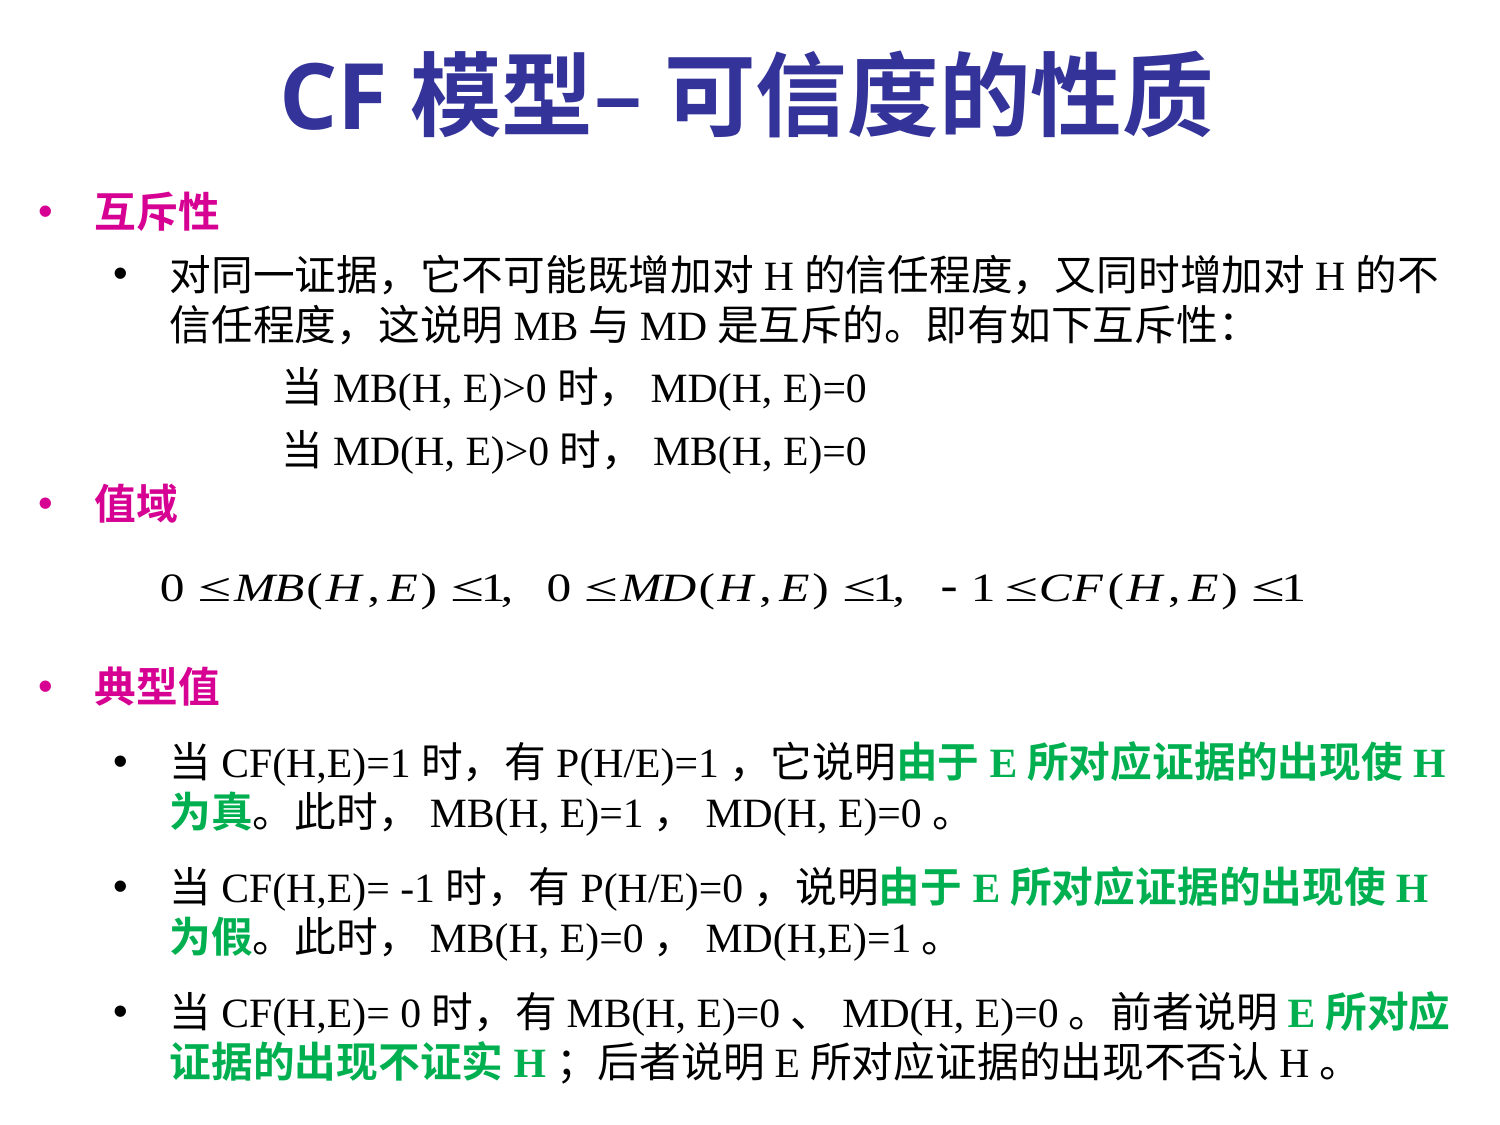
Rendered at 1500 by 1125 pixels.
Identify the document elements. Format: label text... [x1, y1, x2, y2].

text_box CF模型– 可信度的性质 [58, 24, 1436, 156]
text_box 互斥性 对同一证据，它不可能既增加对H的信任程度，又同时增加对H的不信任程度，这说明MB与MD是互斥的。即有如下互斥性： 当MB(H, E)>0时，MD(H, E)=0 当MD(H, E)>0时，MB(H, E)=0 值域 典型值 当CF(H,E)=1时，有P(H/E)=1，它说明由于E所对应证据的出现使H为真。此时，MB(H, E)=1，MD(H, E)=0。 当CF(H,E)= -1时，有P(H/E)=0，说明由于E所对应证据的出现使H为假。此时，MB(H, E)=0，MD(H,E)=1。 当CF(H,E)= 0时，有MB(H, E)=0、MD(H, E)=0。前者说明E所对应证据的出现不证实H；后者说明E所对应证据的出现不否认H。 [23, 178, 1471, 1094]
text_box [153, 560, 1309, 619]
